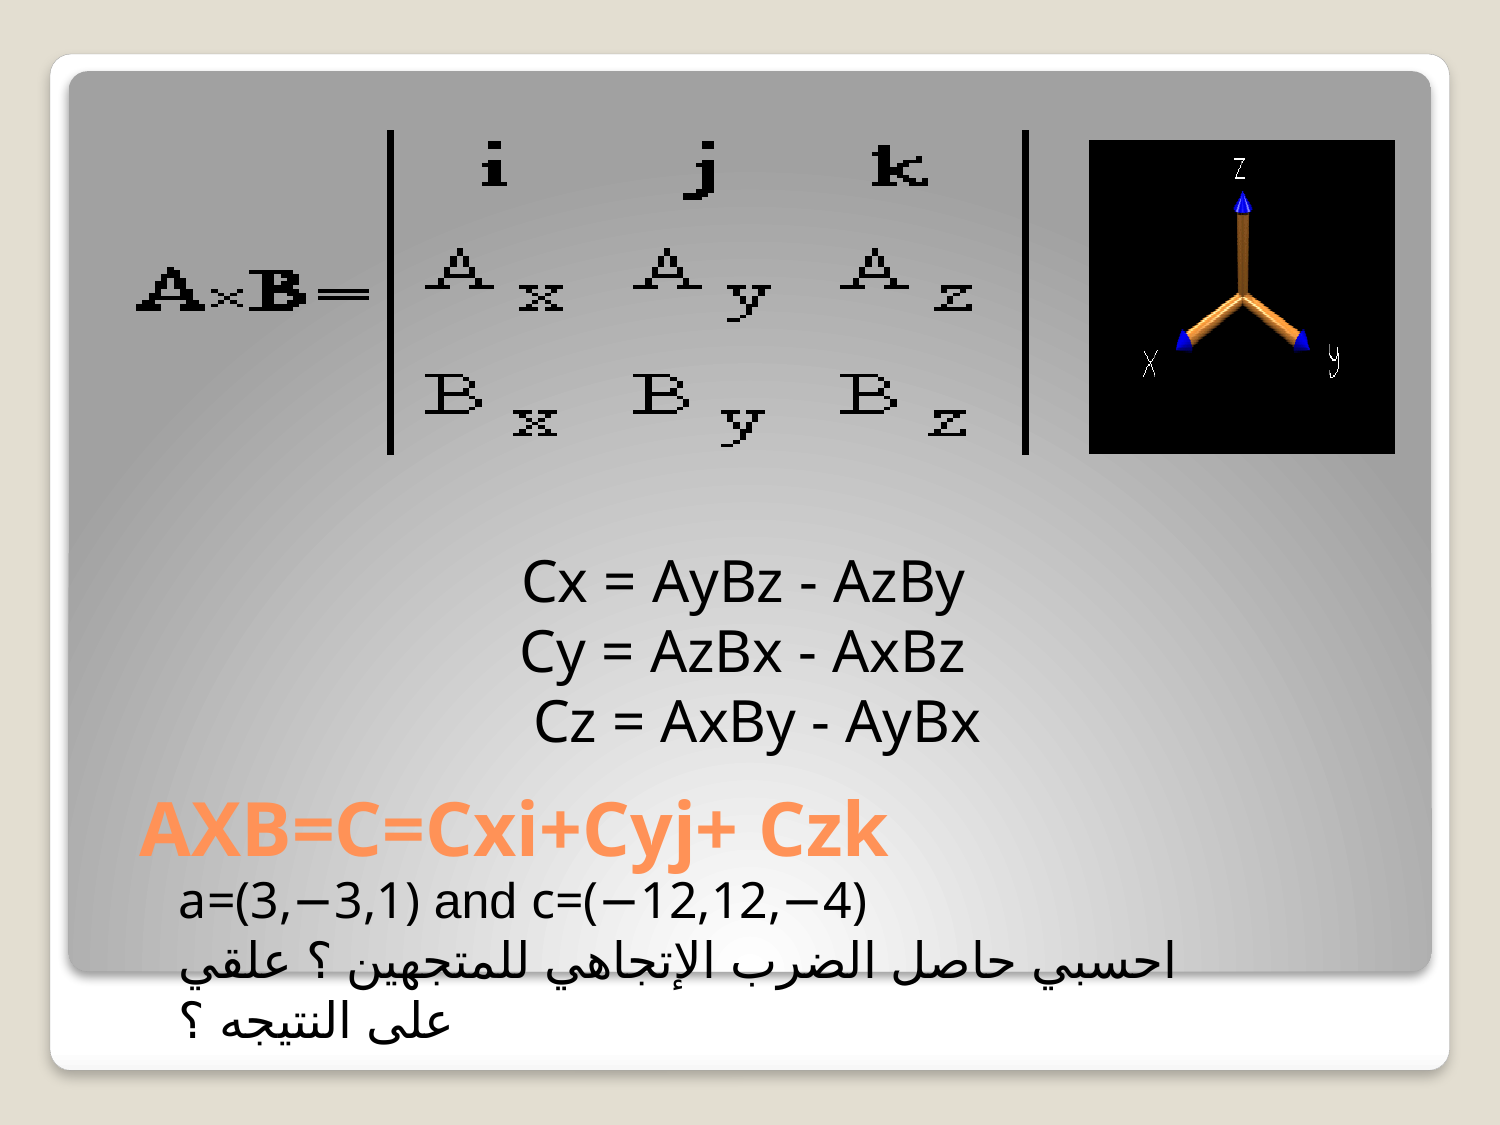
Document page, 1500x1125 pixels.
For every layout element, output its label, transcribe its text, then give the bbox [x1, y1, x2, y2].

title AXB=C=Cxi+Cyj+ Czk [105, 703, 1500, 879]
text_box a=(3,−3,1) and c=(−12,12,−4) احسبي حاصل الضرب الإتجاهي للمتجهين ؟ علقي على النتيجه ؟ [164, 861, 1254, 1057]
picture [1089, 140, 1395, 454]
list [105, 105, 1067, 481]
text_box Cx = AyBz - AzBy Cy = AzBx - AxBz Cz = AxBy - AyBx [93, 492, 996, 807]
